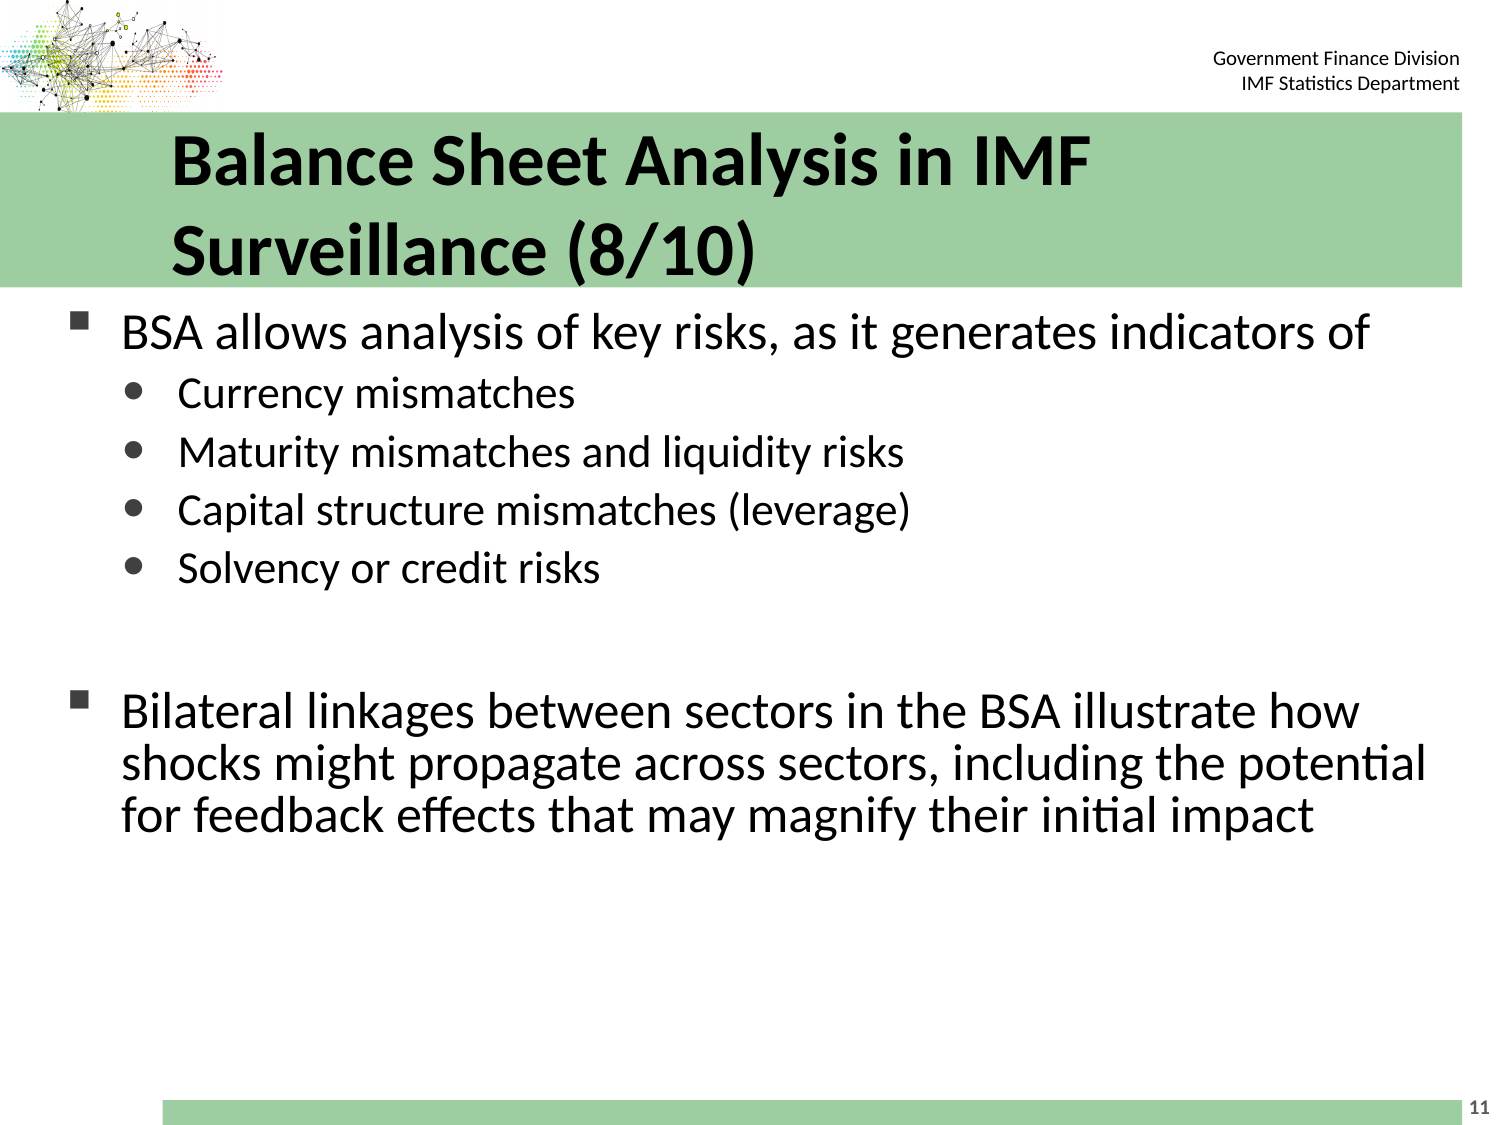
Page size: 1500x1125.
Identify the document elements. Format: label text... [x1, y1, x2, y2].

picture [0, 0, 225, 112]
title Balance Sheet Analysis in IMF Surveillance (8/10) [0, 112, 1463, 288]
slide_number 11 [1441, 1074, 1500, 1125]
list BSA allows analysis of key risks, as it generates indicators of Currency mismatches Maturity mismatches and liquidity risks Capital structure mismatches (leverage) Solvency or credit risks Bilateral linkages between sectors in the BSA illustrate how shocks might propagate across sectors, including the potential for feedback effects that may magnify their initial impact [50, 299, 1463, 1088]
